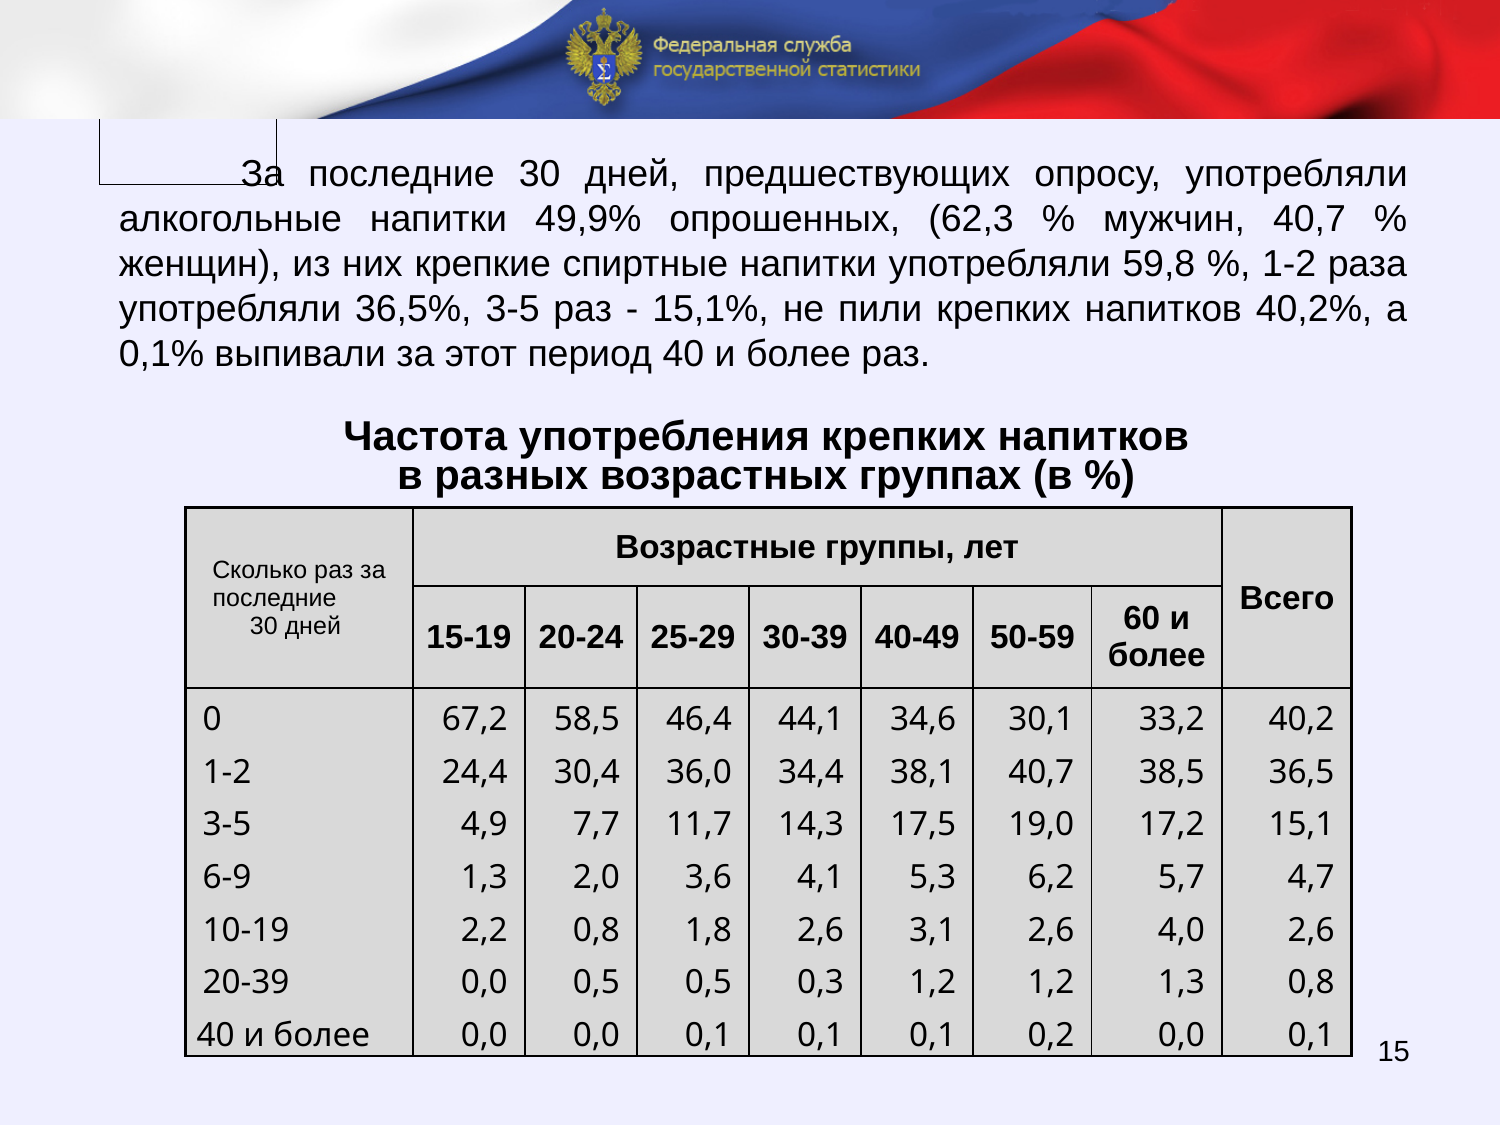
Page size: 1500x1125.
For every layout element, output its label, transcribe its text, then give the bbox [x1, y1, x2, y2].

table_cell 4,9 [414, 793, 524, 846]
table_cell 0,1 [750, 1003, 860, 1055]
table_cell 5,7 [1092, 846, 1221, 898]
table_cell 4,7 [1223, 846, 1350, 898]
table_cell 2,2 [414, 898, 524, 951]
table_cell 15,1 [1223, 793, 1350, 846]
table_cell 1,2 [862, 951, 972, 1003]
table_cell 36,0 [638, 740, 748, 793]
table_cell 46,4 [638, 689, 748, 740]
table_cell 17,5 [862, 793, 972, 846]
table_cell 0,1 [638, 1003, 748, 1055]
table_cell 15-19 [414, 587, 524, 687]
table_cell 1,3 [1092, 951, 1221, 1003]
table_cell 30,4 [526, 740, 636, 793]
table_cell 38,1 [862, 740, 972, 793]
table_cell 38,5 [1092, 740, 1221, 793]
table_cell 11,7 [638, 793, 748, 846]
title П [99, 127, 277, 185]
slide_number 15 [1074, 1024, 1426, 1103]
table_cell 30-39 [750, 587, 860, 687]
table_cell 5,3 [862, 846, 972, 898]
table_cell 0,0 [414, 951, 524, 1003]
table_cell 3,6 [638, 846, 748, 898]
table_cell 0,0 [526, 1003, 636, 1055]
table_cell 0,5 [526, 951, 636, 1003]
table_cell 0,1 [862, 1003, 972, 1055]
table_cell 20-24 [526, 587, 636, 687]
table_cell 40,7 [974, 740, 1091, 793]
table_cell 58,5 [526, 689, 636, 740]
table_cell 1,2 [974, 951, 1091, 1003]
table_cell 2,6 [1223, 898, 1350, 951]
table_cell 19,0 [974, 793, 1091, 846]
table_cell 14,3 [750, 793, 860, 846]
table_cell 44,1 [750, 689, 860, 740]
table_cell 3,1 [862, 898, 972, 951]
table_cell 6,2 [974, 846, 1091, 898]
table_cell 2,6 [750, 898, 860, 951]
table_cell 33,2 [1092, 689, 1221, 740]
picture [0, 0, 1500, 119]
table_cell 60 и более [1092, 587, 1221, 687]
list За последние 30 дней, предшествующих опросу, употребляли алкогольные напитки 49,9% опрошенных, (62,3 % мужчин, 40,7 % женщин), из них крепкие спиртные напитки употребляли 59,8 %, 1-2 раза употребляли 36,5%, 3-5 раз - 15,1%, не пили крепких напитков 40,2%, а 0,1% выпивали за этот период 40 и более раз. [104, 141, 1423, 371]
table_cell 0,0 [414, 1003, 524, 1055]
table_cell 25-29 [638, 587, 748, 687]
table_cell 1,8 [638, 898, 748, 951]
table_cell 40,2 [1223, 689, 1350, 740]
table_cell 2,0 [526, 846, 636, 898]
table_cell 40 и более [187, 1003, 412, 1055]
table_cell 50-59 [974, 587, 1091, 687]
table_cell 0,2 [974, 1003, 1091, 1055]
table_cell 7,7 [526, 793, 636, 846]
table_cell 34,4 [750, 740, 860, 793]
table_header Возрастные группы, лет [414, 509, 1221, 585]
table_cell 10-19 [187, 898, 412, 951]
table_cell 0,1 [1223, 1003, 1350, 1055]
table_cell 0 [187, 689, 412, 740]
table_cell 0,8 [526, 898, 636, 951]
table_cell 2,6 [974, 898, 1091, 951]
table_cell 34,6 [862, 689, 972, 740]
table_cell 6-9 [187, 846, 412, 898]
table_cell 1,3 [414, 846, 524, 898]
table_cell 30,1 [974, 689, 1091, 740]
table_cell 36,5 [1223, 740, 1350, 793]
table_header Всего [1223, 509, 1350, 687]
table_cell 4,0 [1092, 898, 1221, 951]
table_cell 0,8 [1223, 951, 1350, 1003]
table_cell 20-39 [187, 951, 412, 1003]
table_cell 0,0 [1092, 1003, 1221, 1055]
table_cell 3-5 [187, 793, 412, 846]
table_header Сколько раз за последние 30 дней [187, 509, 412, 687]
table_cell 40-49 [862, 587, 972, 687]
table_cell 1-2 [187, 740, 412, 793]
table_cell 24,4 [414, 740, 524, 793]
table_cell 4,1 [750, 846, 860, 898]
table_cell 67,2 [414, 689, 524, 740]
table_cell 0,3 [750, 951, 860, 1003]
table_cell 17,2 [1092, 793, 1221, 846]
table_cell 0,5 [638, 951, 748, 1003]
